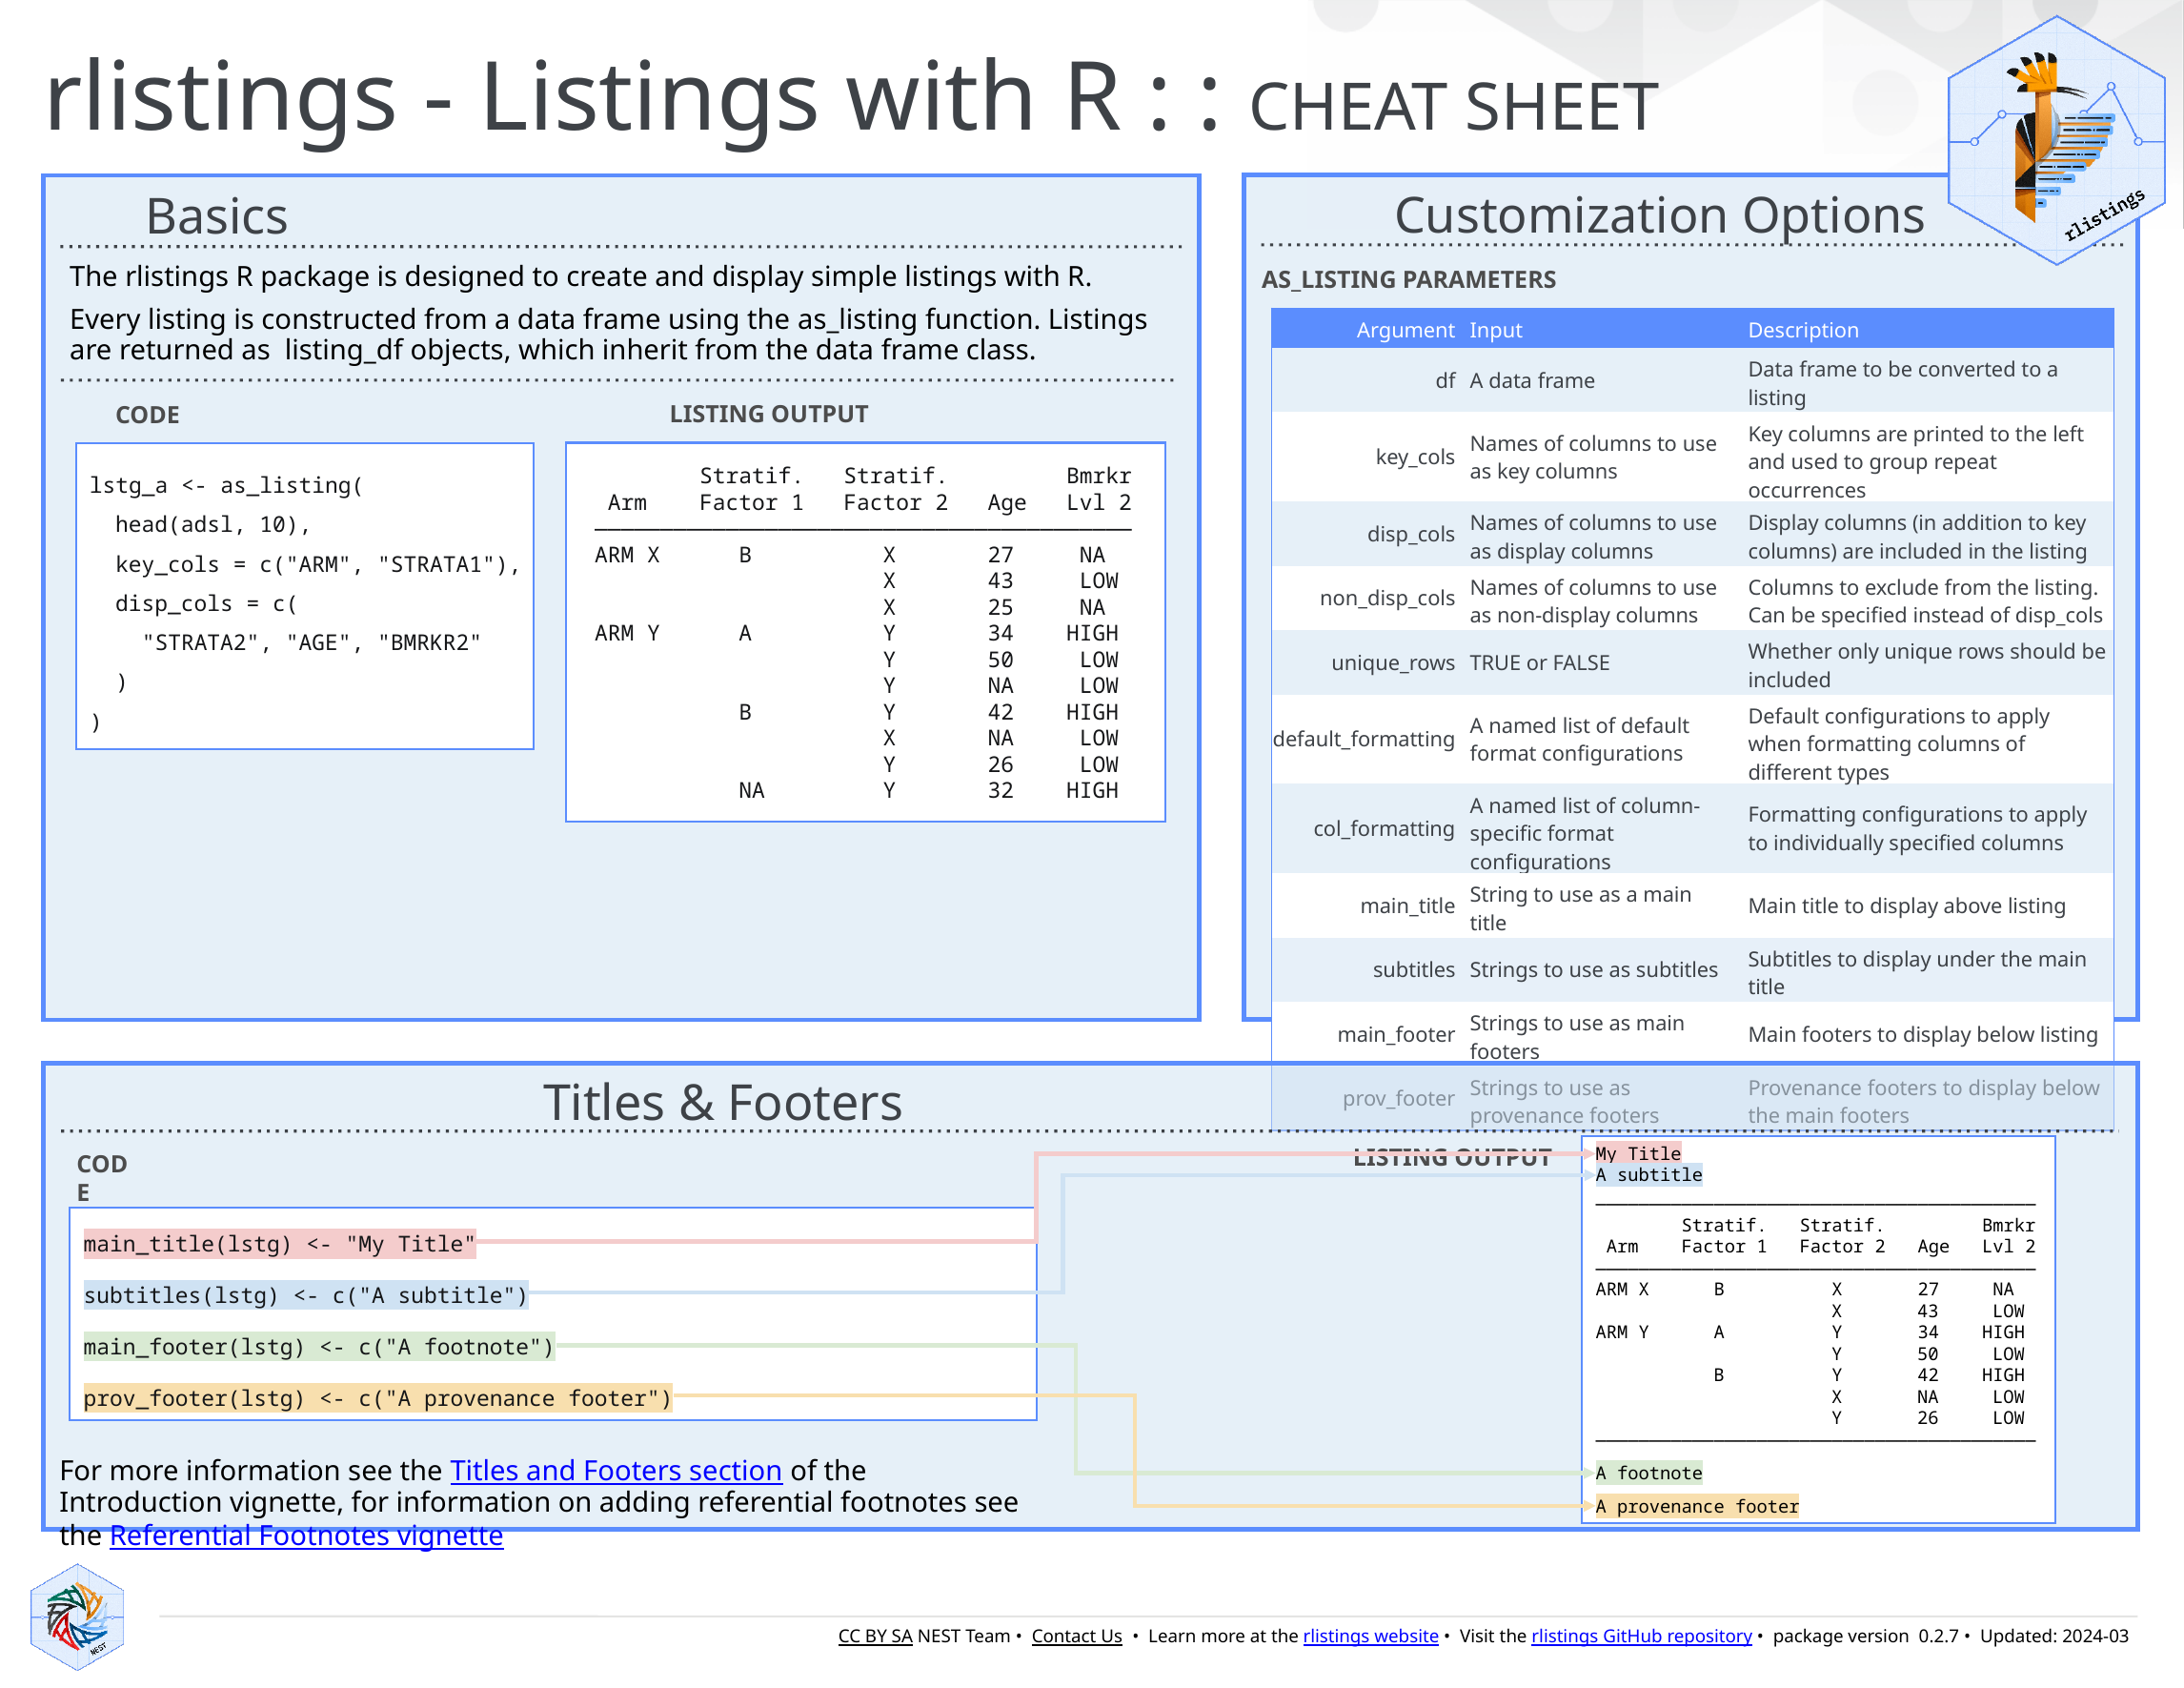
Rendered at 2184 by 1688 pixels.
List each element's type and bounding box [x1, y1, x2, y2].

picture [1948, 14, 2166, 266]
text_box [30, 0, 2184, 1671]
text_box [42, 1063, 2138, 1531]
text_box [1244, 174, 2138, 1020]
text_box [43, 174, 1200, 1021]
